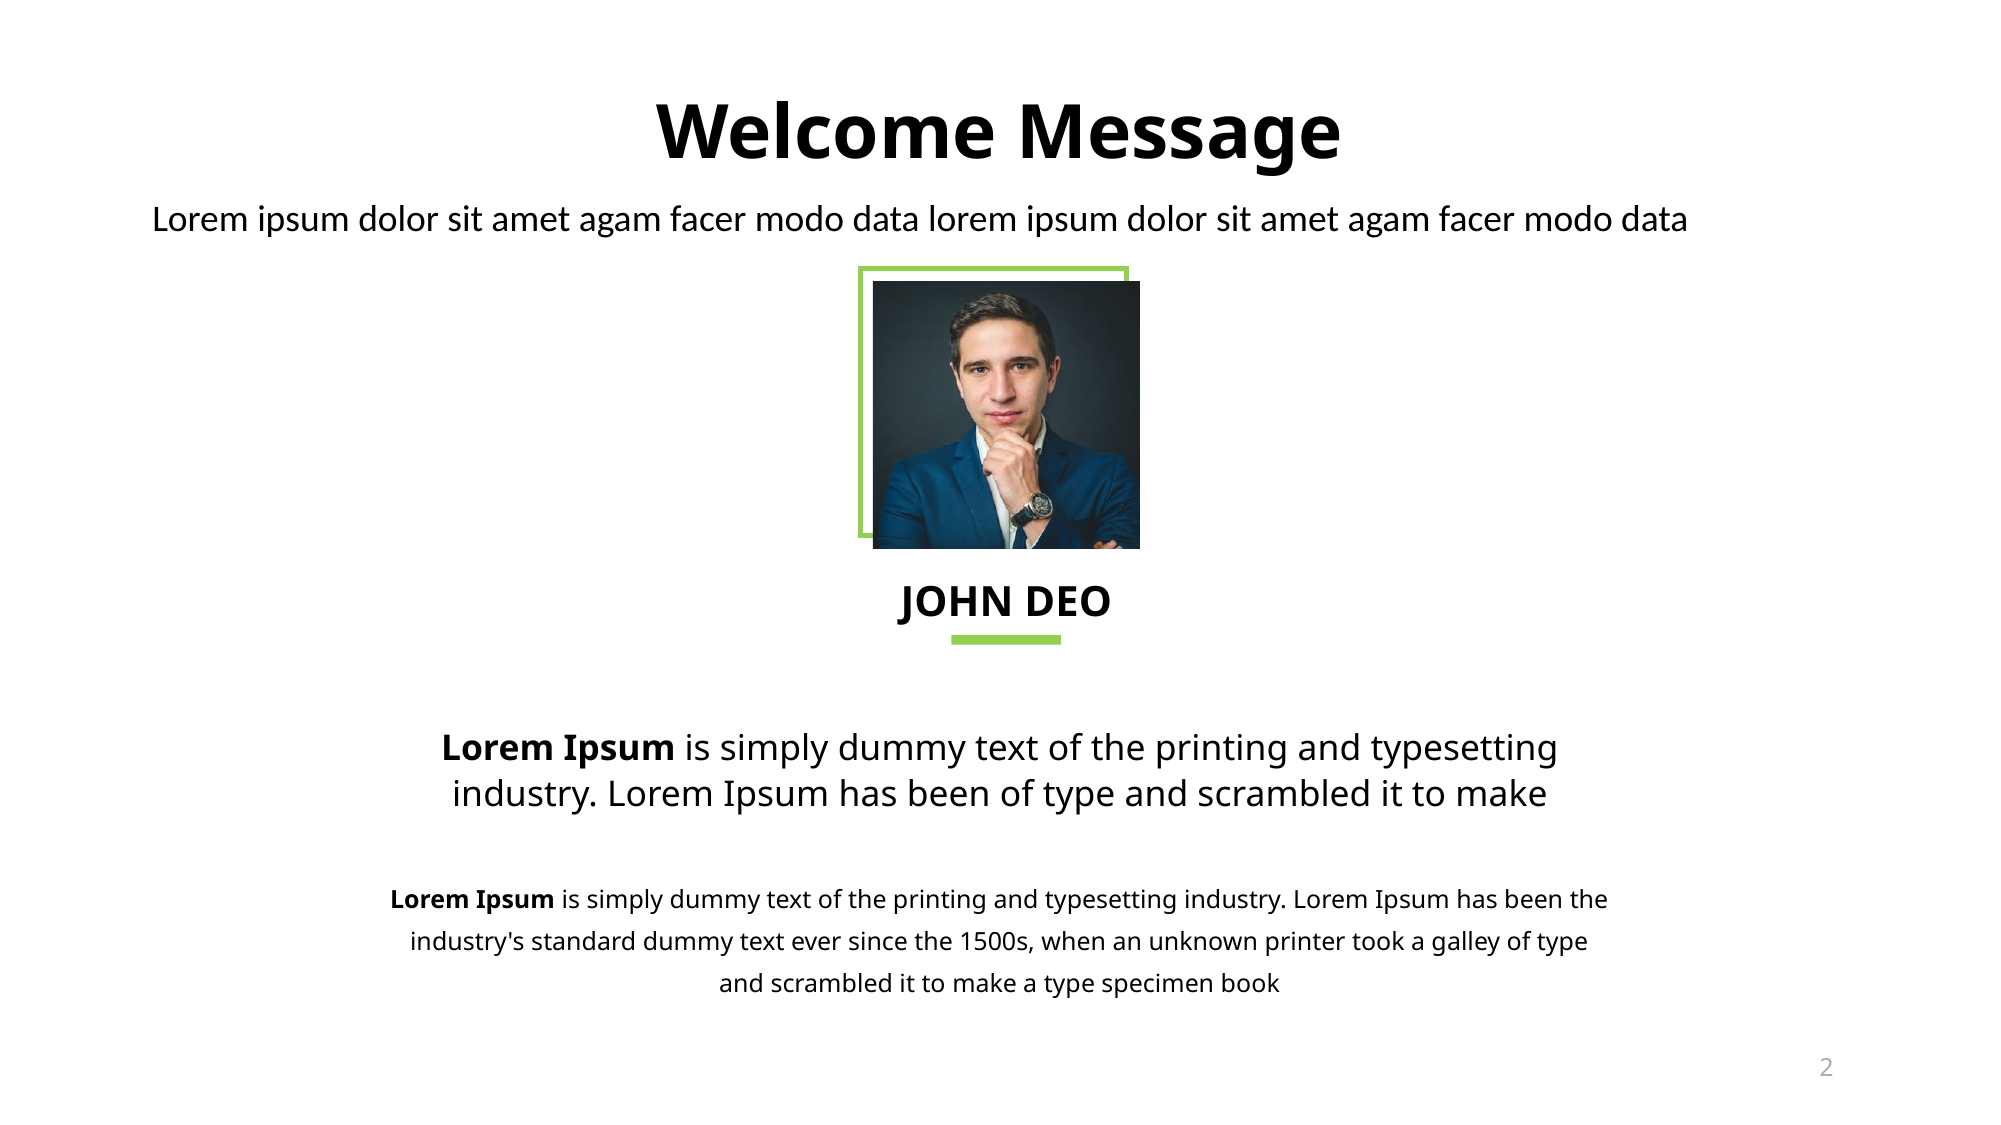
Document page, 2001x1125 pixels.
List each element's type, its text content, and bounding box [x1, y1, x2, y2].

text_box Lorem Ipsum is simply dummy text of the printing and typesetting industry. Lorem Ipsum has been of type and scrambled it to make [381, 714, 1619, 821]
text_box Lorem Ipsum is simply dummy text of the printing and typesetting industry. Lorem Ipsum has been the industry's standard dummy text ever since the 1500s, when an unknown printer took a galley of type and scrambled it to make a type specimen book [372, 864, 1628, 1005]
picture [872, 281, 1140, 549]
text_box [950, 634, 1062, 646]
text_box [859, 268, 1128, 536]
slide_number 2 [1790, 1042, 1863, 1094]
text_box JOHN DEO [741, 567, 1272, 633]
subtitle Lorem ipsum dolor sit amet agam facer modo data lorem ipsum dolor sit amet agam facer modo data [137, 186, 1863, 227]
title Welcome Message [137, 78, 1863, 186]
